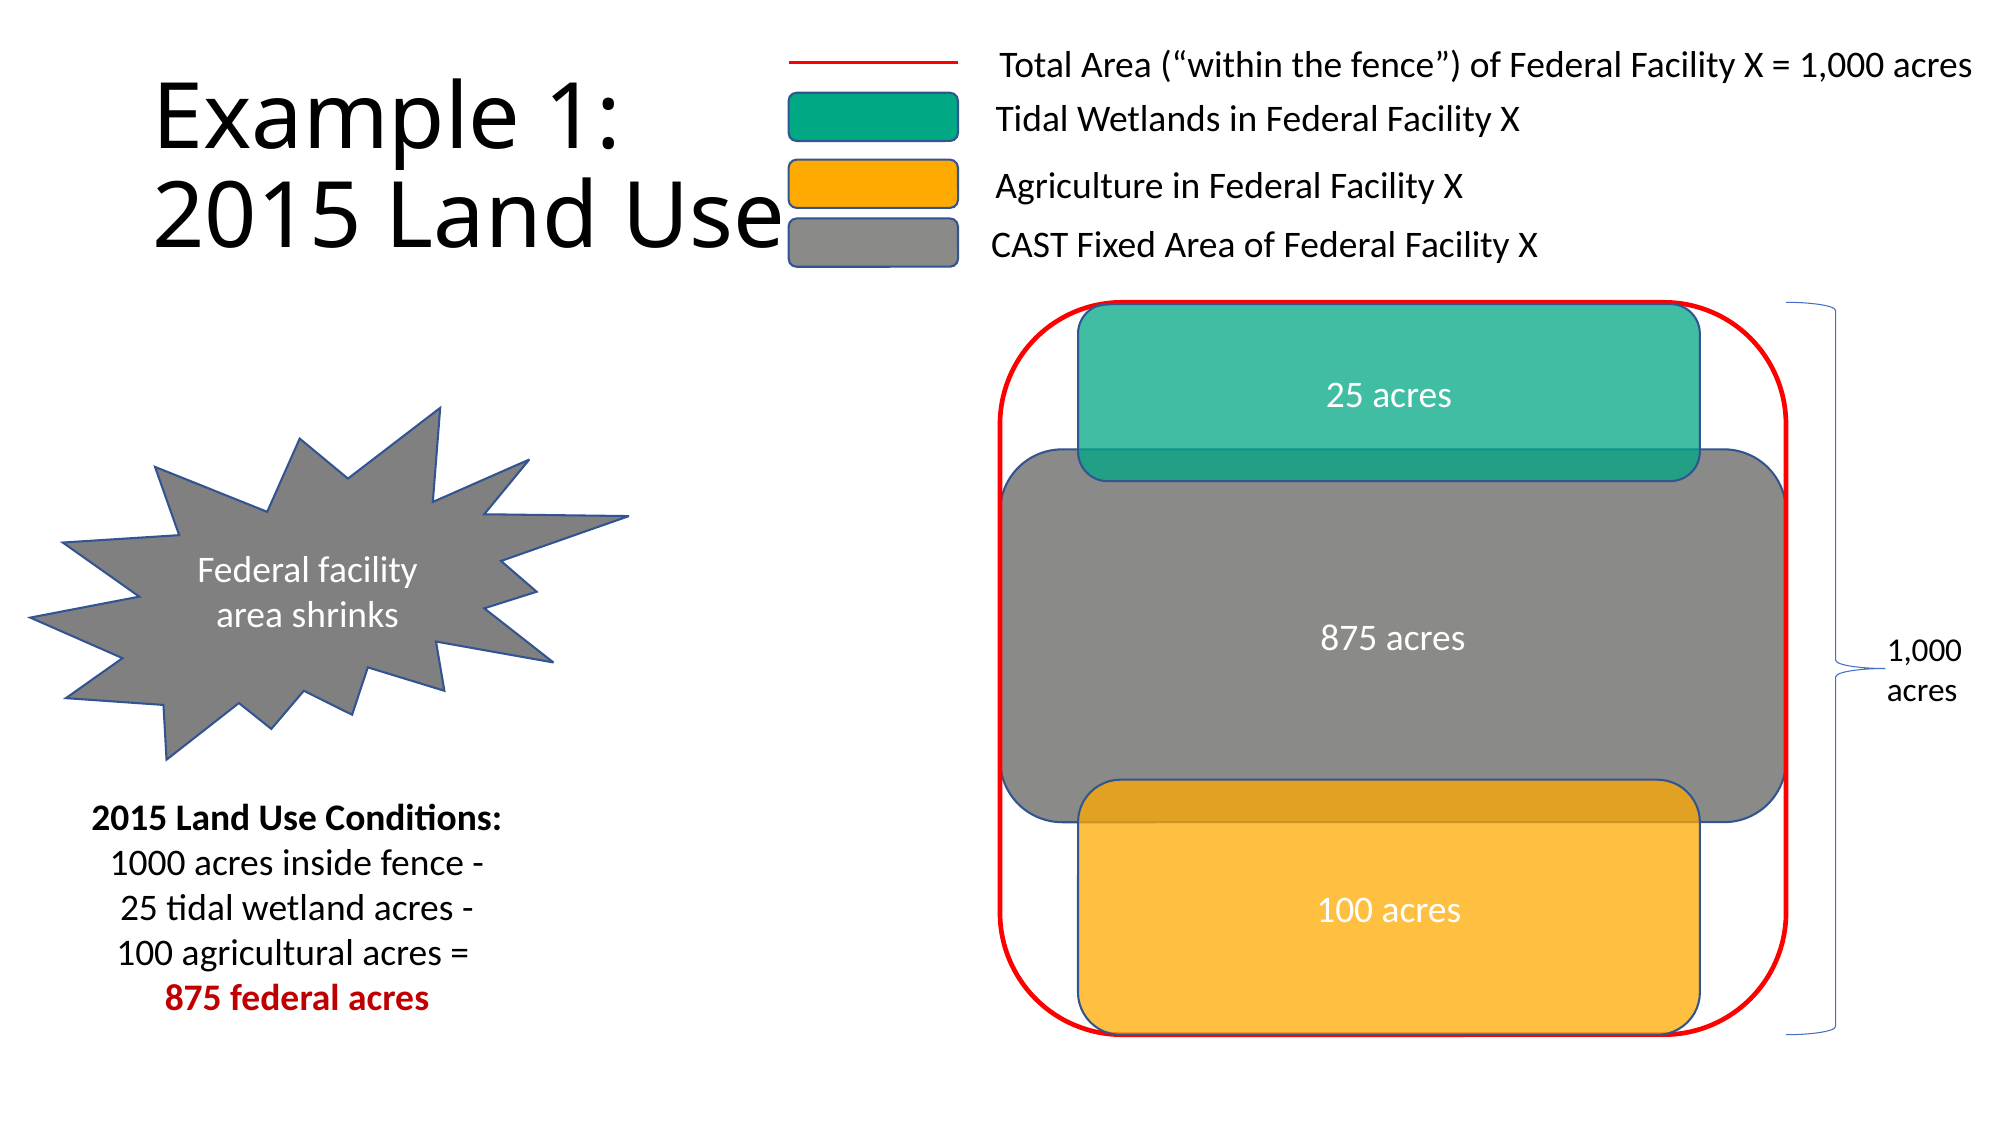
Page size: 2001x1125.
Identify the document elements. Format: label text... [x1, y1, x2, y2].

text_box Federal facility area shrinks [26, 405, 630, 762]
text_box [1786, 301, 1872, 1036]
text_box [998, 301, 1788, 1036]
title Example 1: 2015 Land Use [137, 59, 1863, 278]
text_box 100 acres [1076, 778, 1701, 1036]
text_box 25 acres [1077, 302, 1701, 483]
text_box 2015 Land Use Conditions: 1000 acres inside fence - 25 tidal wetland acres - 100 agricultural acres = 875 federal acres [0, 785, 632, 1026]
text_box Total Area (“within the fence”) of Federal Facility X = 1,000 acres [984, 32, 1989, 92]
text_box 1,000 acres [1872, 620, 1987, 716]
